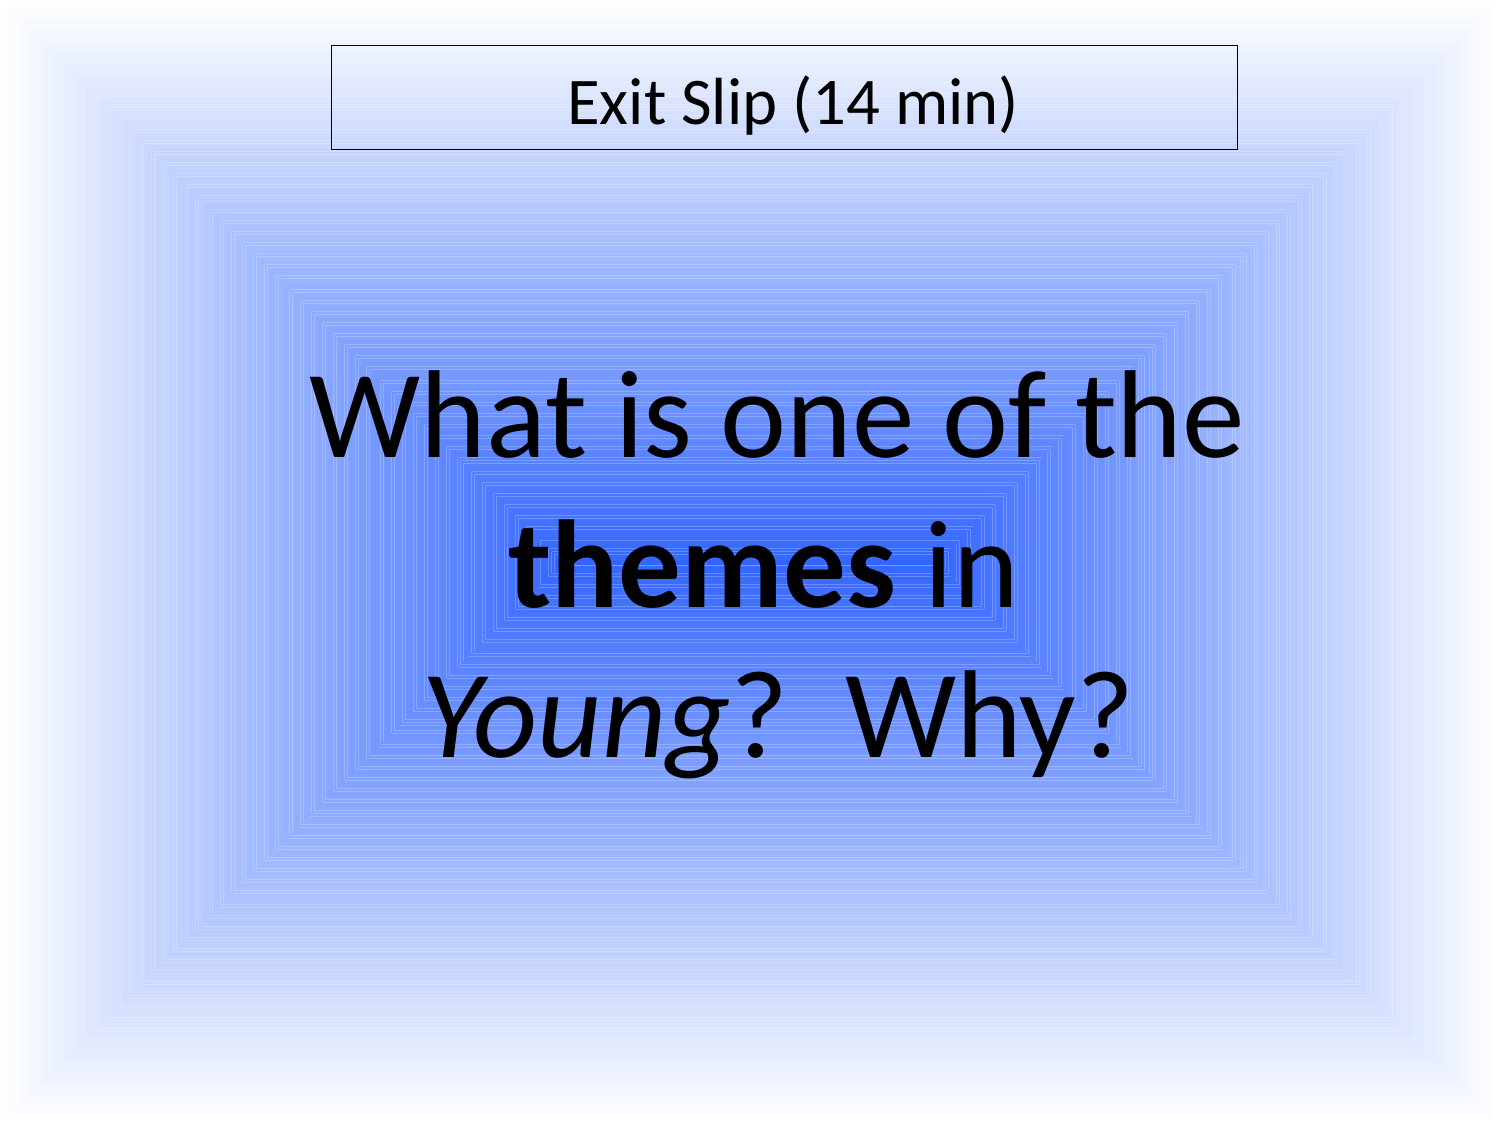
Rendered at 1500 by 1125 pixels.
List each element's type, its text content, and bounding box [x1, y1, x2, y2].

text_box What is one of the themes in Young? Why? [187, 324, 1369, 790]
text_box Exit Slip (14 min) [331, 45, 1238, 150]
